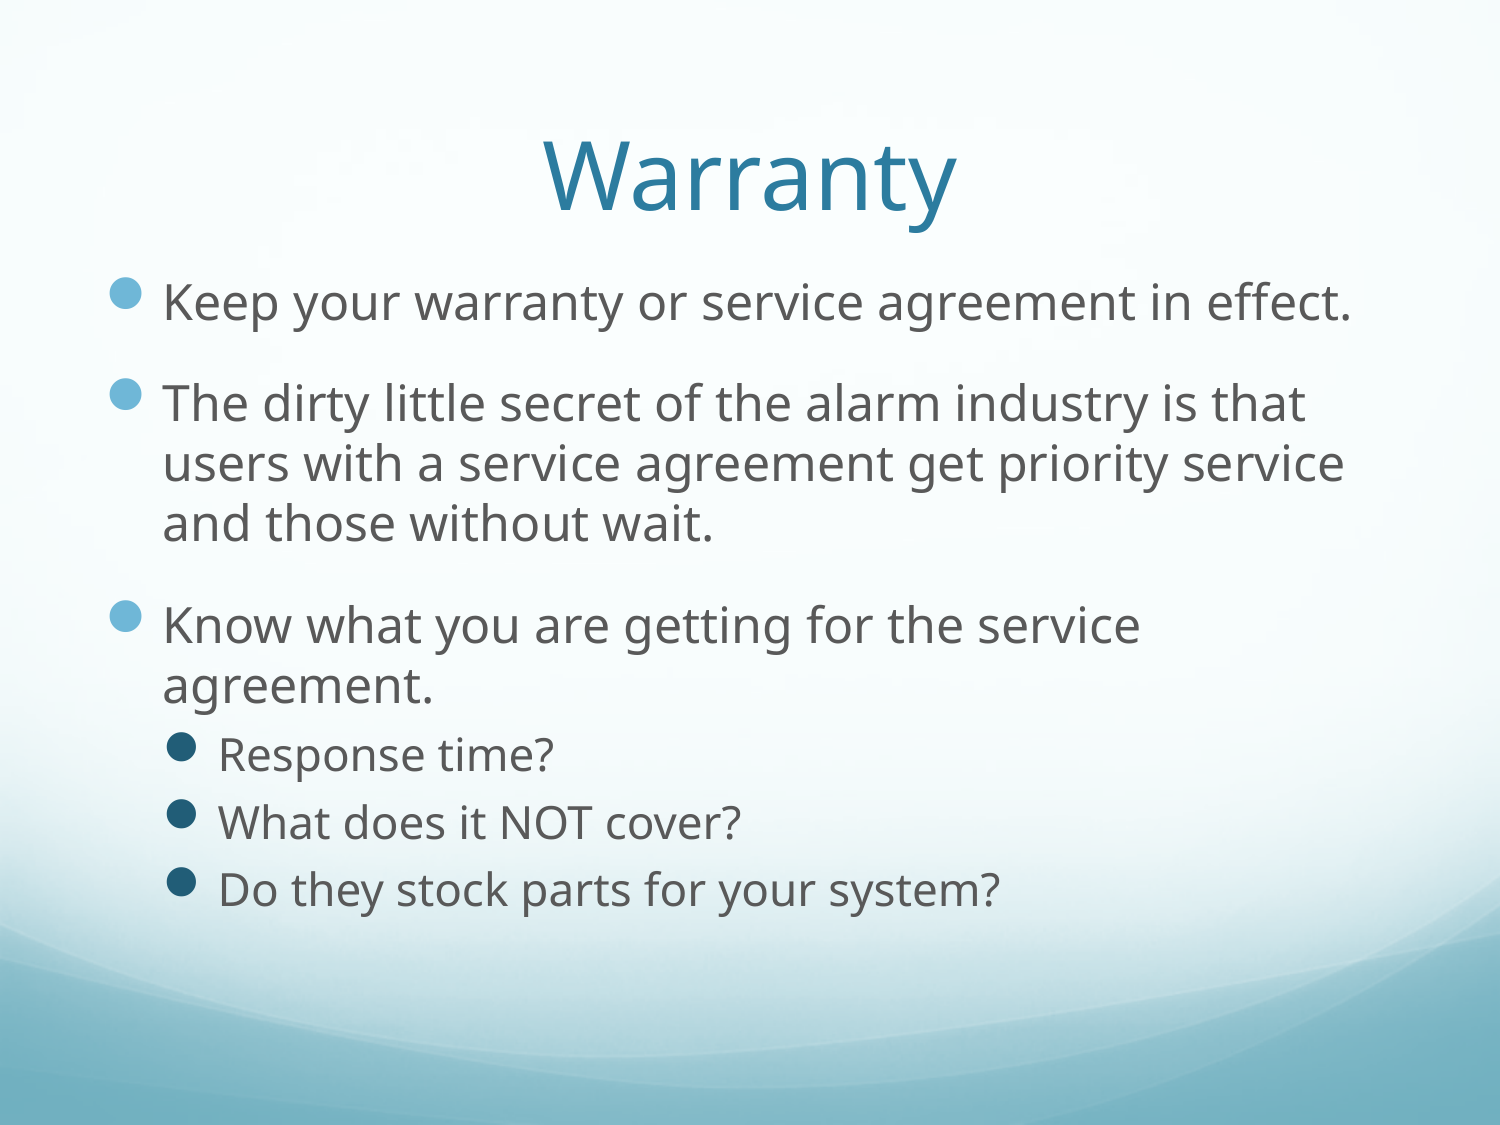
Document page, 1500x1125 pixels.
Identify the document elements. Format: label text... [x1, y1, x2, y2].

title Warranty [90, 17, 1410, 237]
list Keep your warranty or service agreement in effect. The dirty little secret of the alarm industry is that users with a service agreement get priority service and those without wait. Know what you are getting for the service agreement. Response time? What does it NOT cover? Do they stock parts for your system? [90, 262, 1410, 975]
